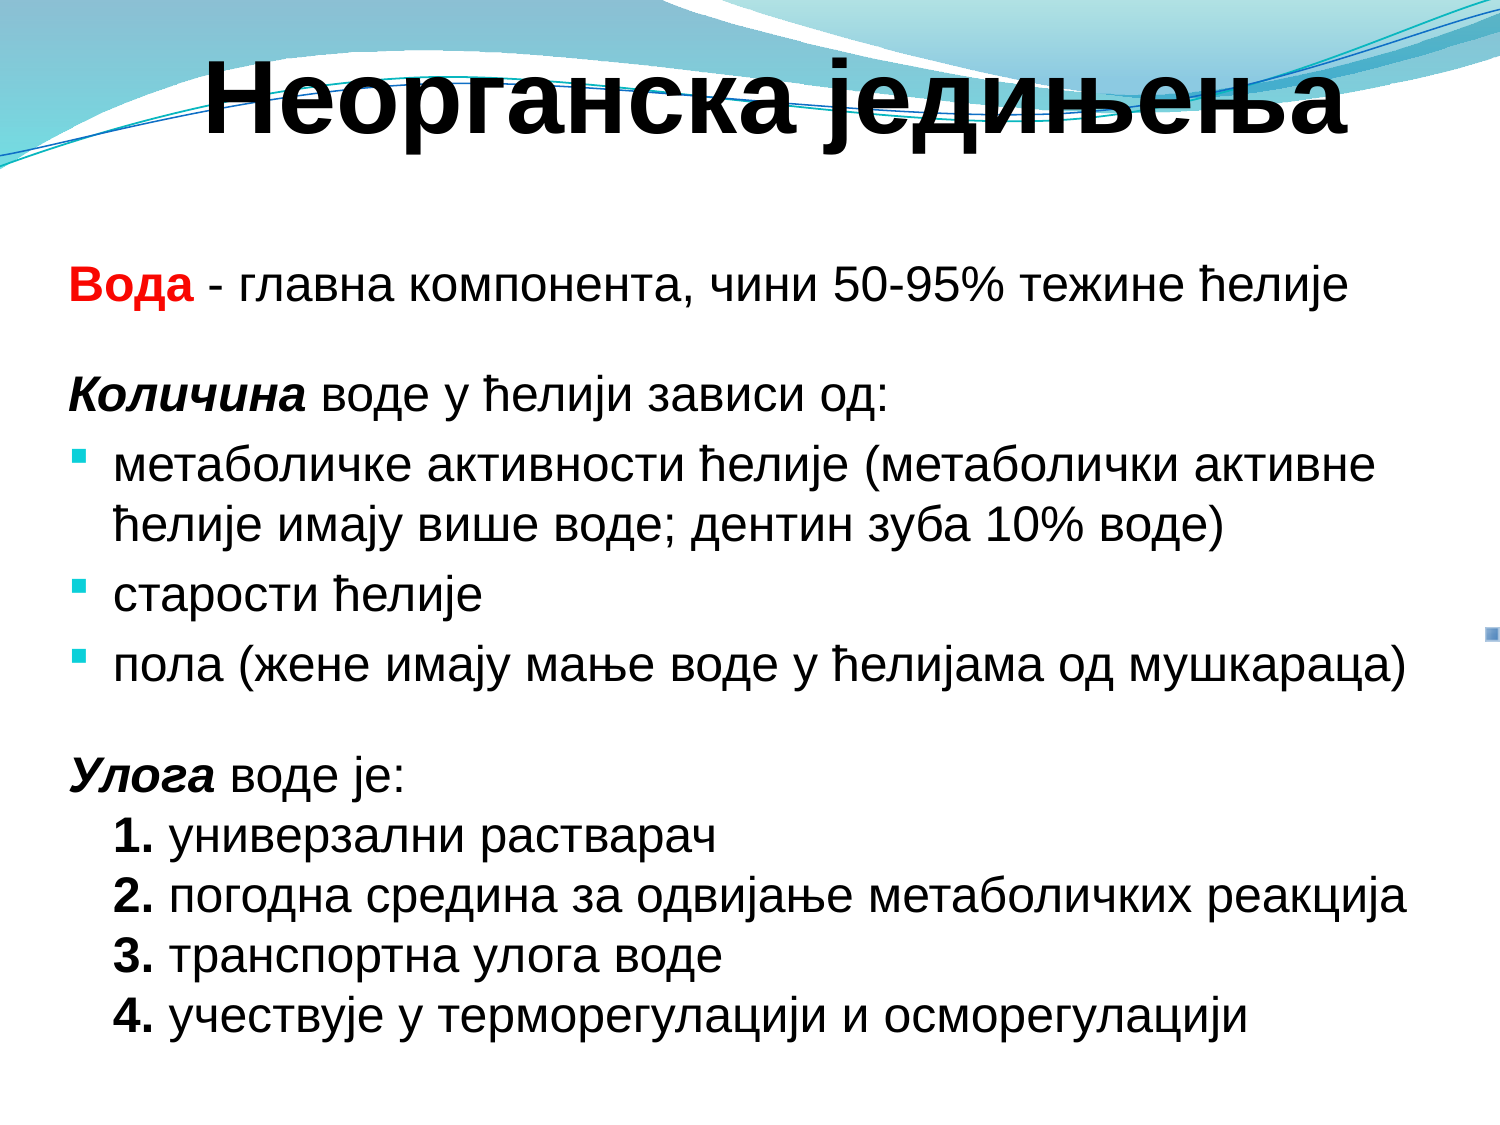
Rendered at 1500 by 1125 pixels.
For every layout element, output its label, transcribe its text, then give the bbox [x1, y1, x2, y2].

title Неорганска једињења [100, 0, 1451, 155]
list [1485, 626, 1500, 642]
list Вода - главна компонента, чини 50-95% тежине ћелије Количина воде у ћелији зависи од: метаболичке активности ћелије (метаболички активне ћелије имају више воде; дентин зуба 10% воде) старости ћелије пола (жене имају мање воде у ћелијама од мушкараца) Улога воде је: 1. универзални растварач 2. погодна средина за одвијање метаболичких реакција 3. транспортна улога воде 4. учествује у терморегулацији и осморегулацији [53, 243, 1436, 1102]
